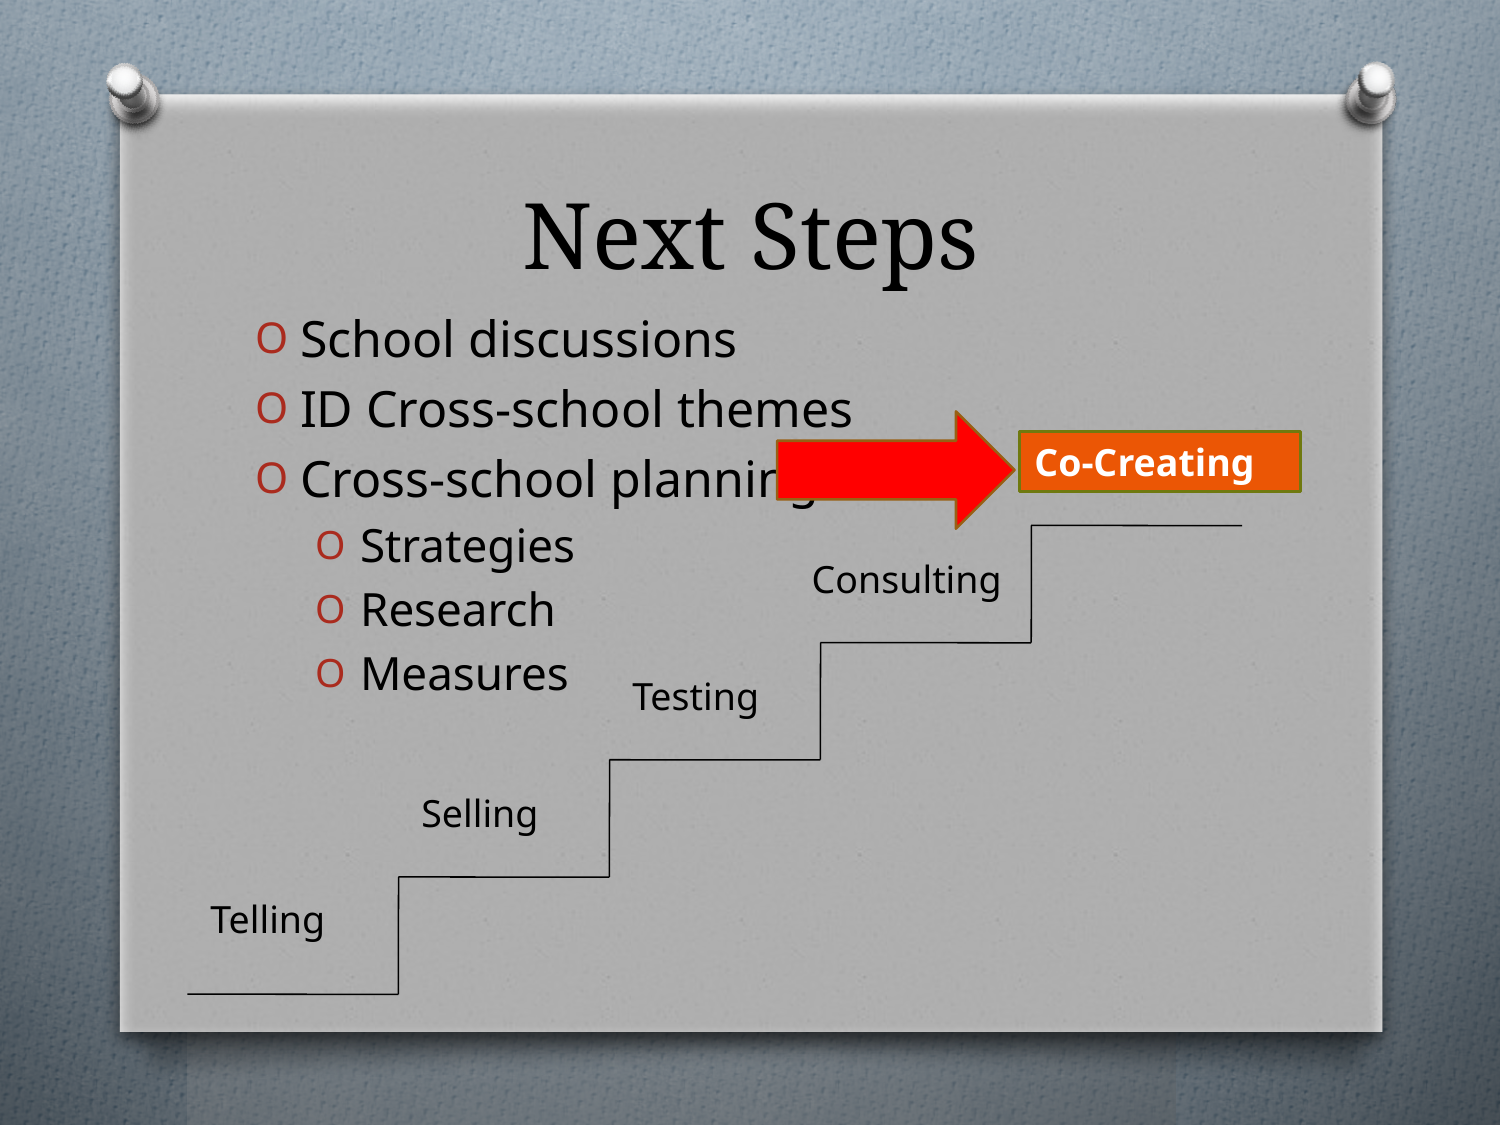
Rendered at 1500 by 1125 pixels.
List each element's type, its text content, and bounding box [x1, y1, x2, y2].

text_box Telling [195, 888, 372, 949]
list School discussions ID Cross-school themes Cross-school planning Strategies Research Measures [240, 299, 1257, 939]
text_box [775, 410, 1016, 530]
text_box Co-Creating [1018, 430, 1302, 493]
picture [75, 29, 198, 153]
text_box Consulting [796, 548, 1020, 609]
text_box Selling [406, 783, 583, 843]
picture [1317, 35, 1439, 156]
title Next Steps [179, 134, 1323, 332]
text_box Testing [617, 665, 794, 726]
